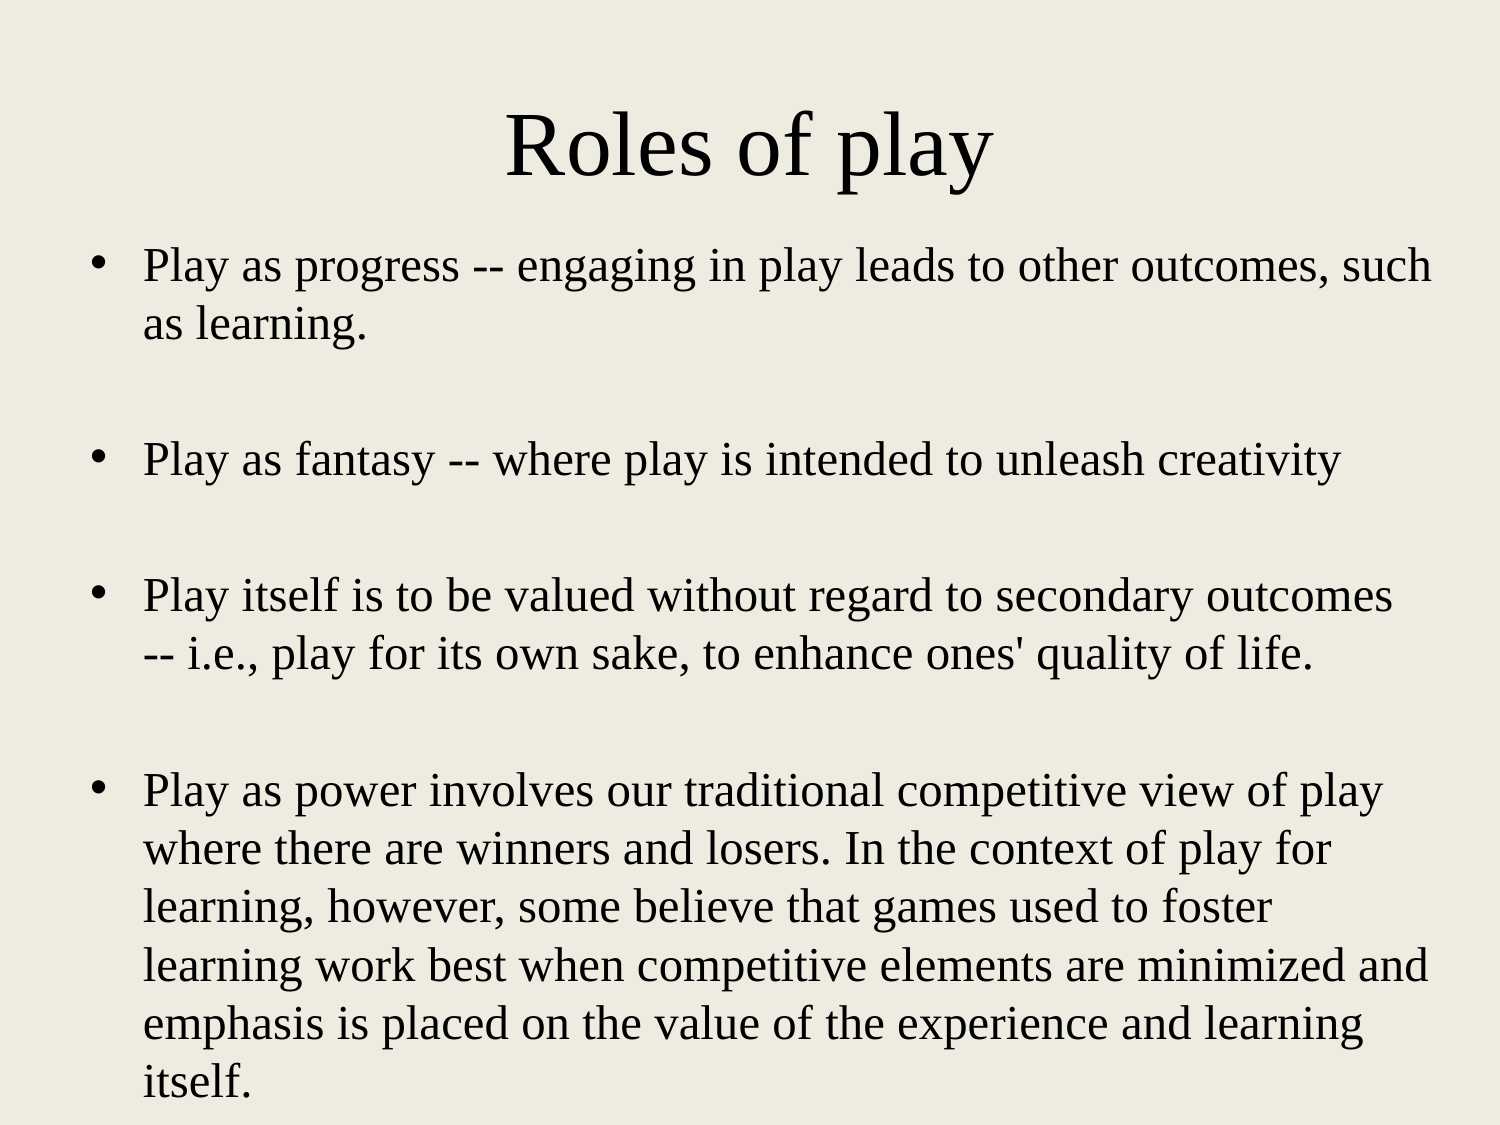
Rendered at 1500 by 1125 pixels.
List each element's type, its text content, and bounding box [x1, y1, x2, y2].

list Play as progress -- engaging in play leads to other outcomes, such as learning. Play as fantasy -- where play is intended to unleash creativity Play itself is to be valued without regard to secondary outcomes -- i.e., play for its own sake, to enhance ones' quality of life. Play as power involves our traditional competitive view of play where there are winners and losers. In the context of play for learning, however, some believe that games used to foster learning work best when competitive elements are minimized and emphasis is placed on the value of the experience and learning itself. [75, 224, 1450, 1125]
title Roles of play [75, 45, 1425, 224]
